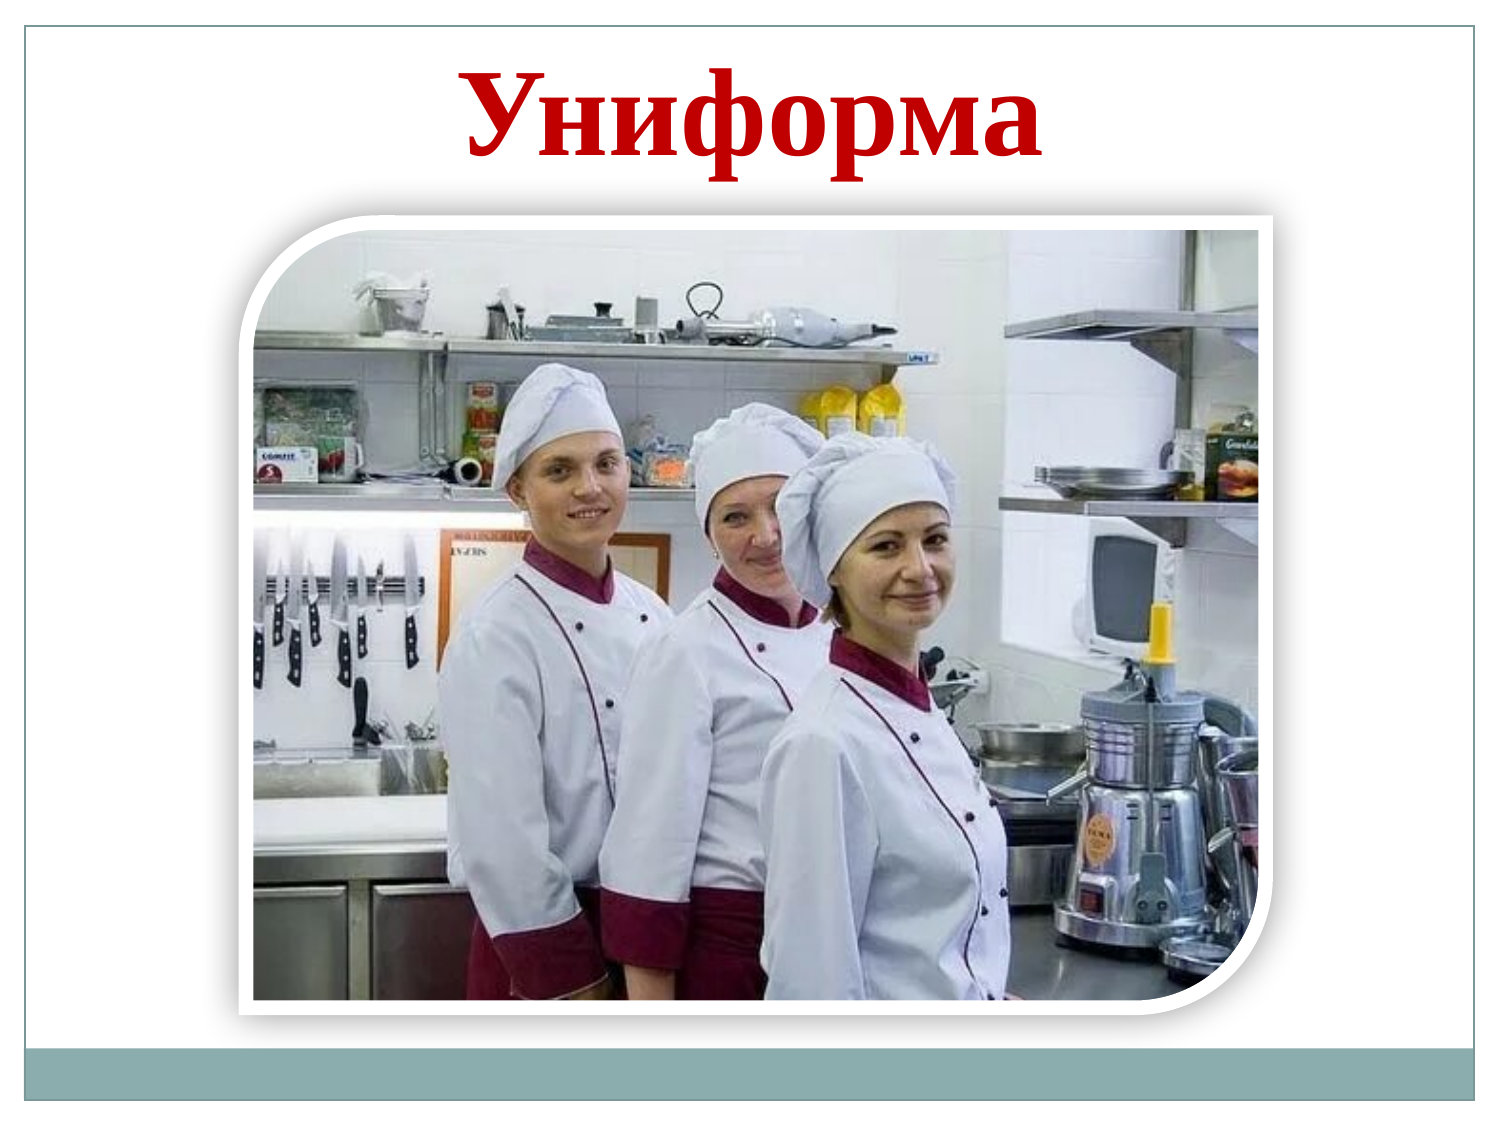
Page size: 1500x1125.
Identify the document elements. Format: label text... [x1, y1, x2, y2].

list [245, 222, 1266, 1008]
title Униформа [0, 37, 1500, 188]
